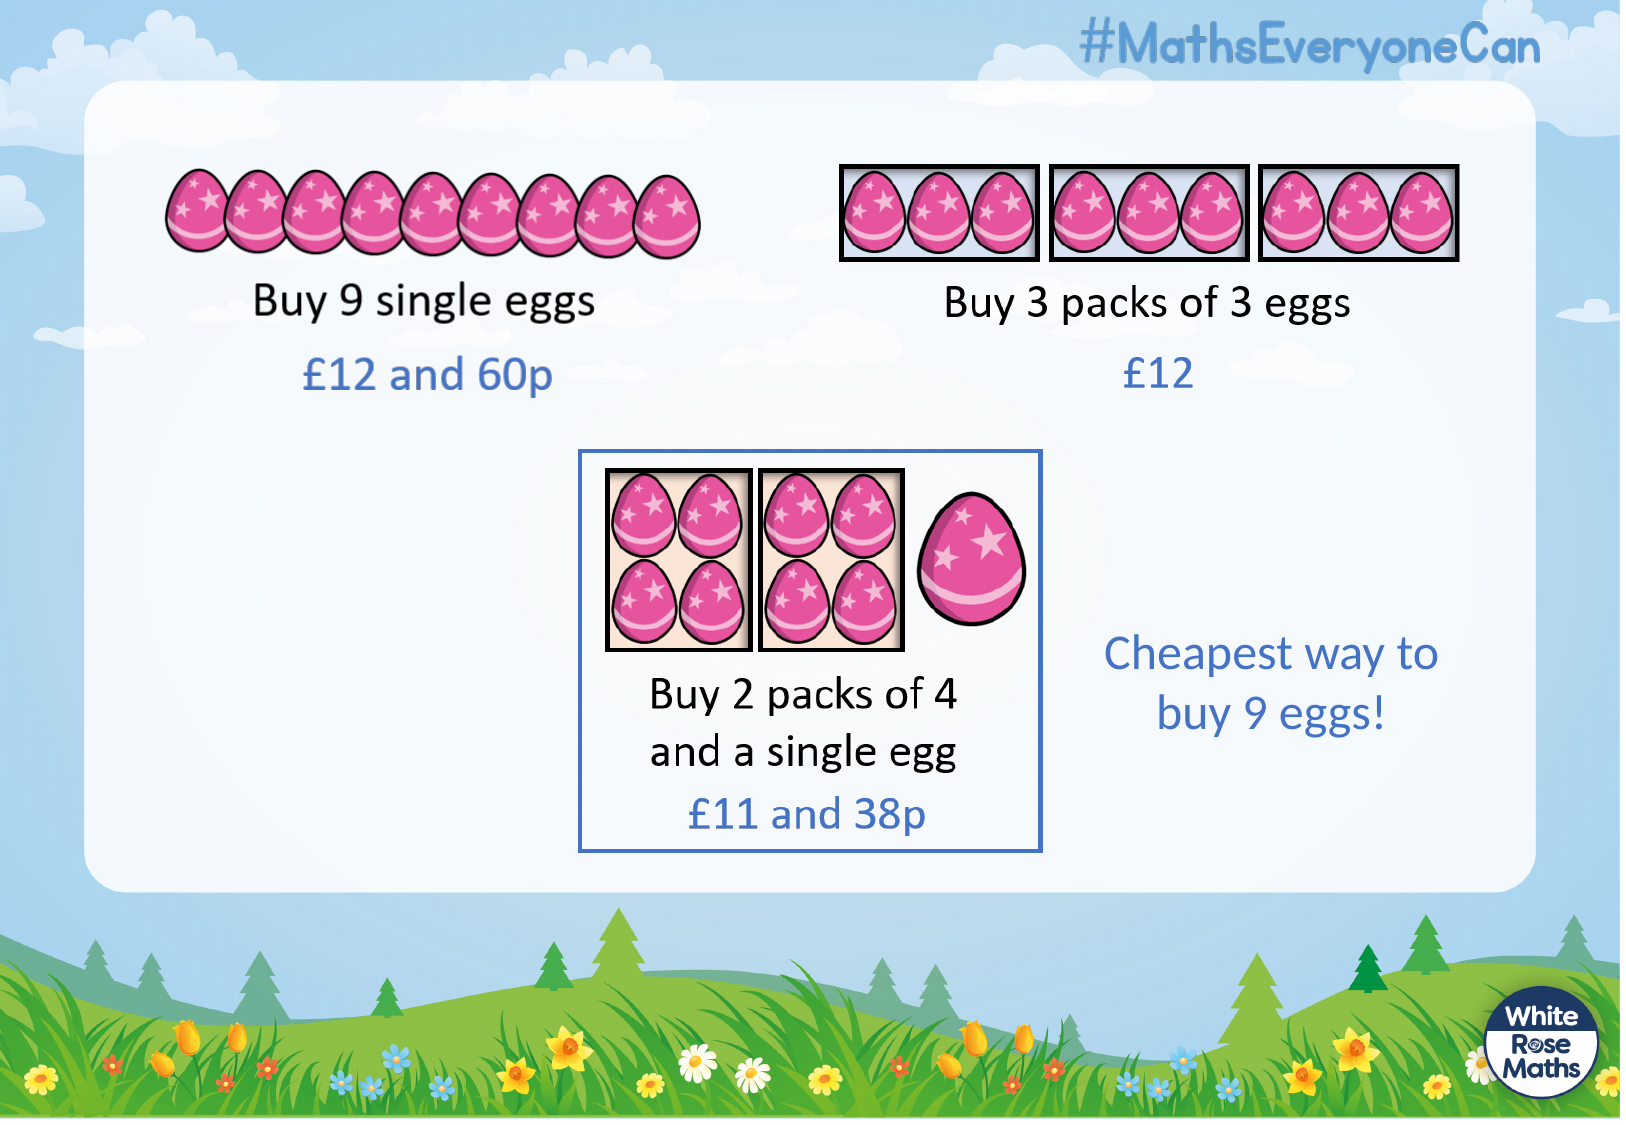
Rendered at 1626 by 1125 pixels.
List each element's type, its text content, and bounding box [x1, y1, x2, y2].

text_box [579, 450, 1042, 852]
text_box Cheapest way to buy 9 eggs! [1072, 611, 1480, 747]
picture [0, 0, 1626, 1125]
